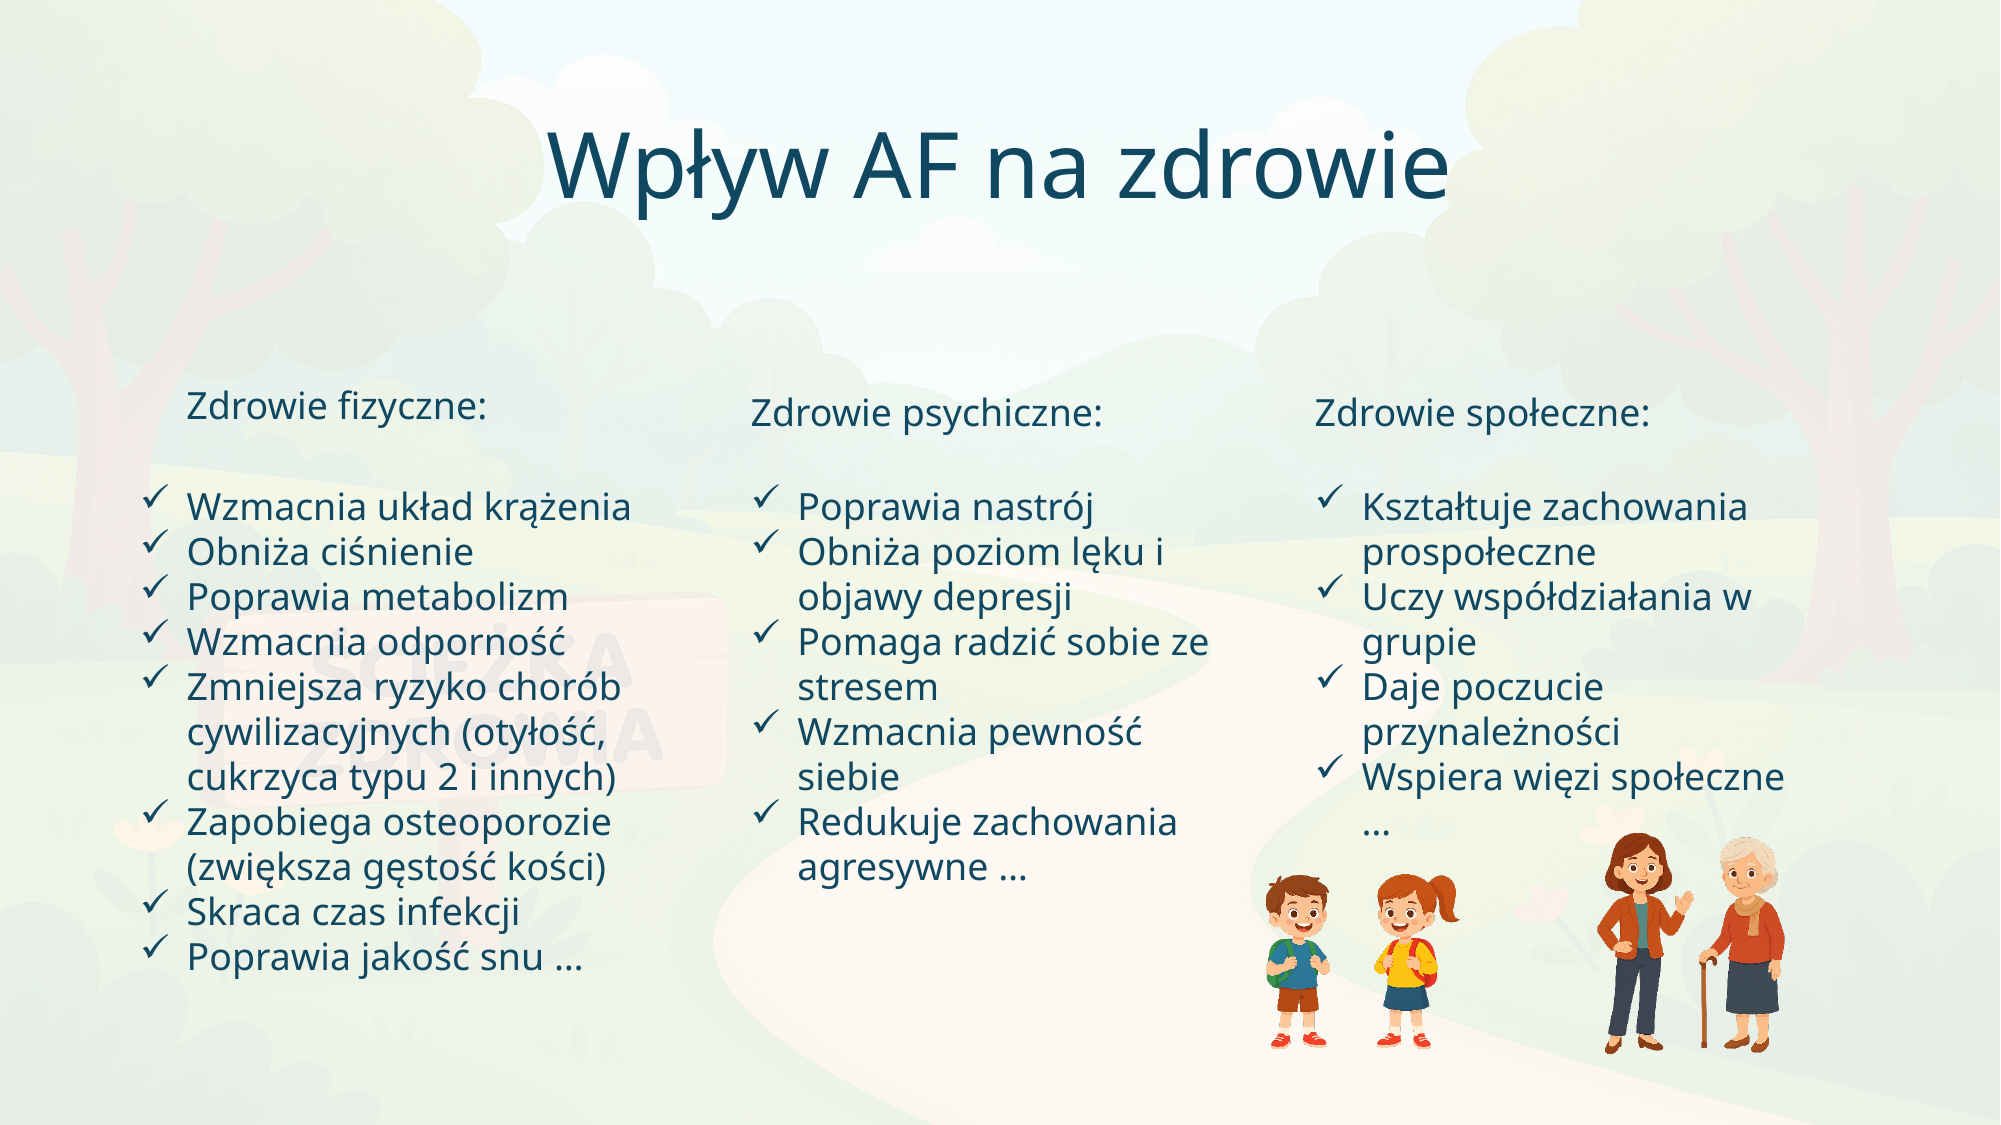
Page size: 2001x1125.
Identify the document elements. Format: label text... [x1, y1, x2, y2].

title Wpływ AF na zdrowie [137, 59, 1863, 278]
picture [1197, 819, 1876, 1066]
text_box Poprawia nastrój Obniża poziom lęku i objawy depresji Pomaga radzić sobie ze stresem Wzmacnia pewność siebie Redukuje zachowania agresywne … [735, 475, 1265, 895]
text_box Zdrowie fizyczne: [171, 374, 700, 435]
text_box Zdrowie psychiczne: [735, 381, 1265, 442]
text_box Wzmacnia układ krążenia Obniża ciśnienie Poprawia metabolizm Wzmacnia odporność Zmniejsza ryzyko chorób cywilizacyjnych (otyłość, cukrzyca typu 2 i innych) Zapobiega osteoporozie (zwiększa gęstość kości) Skraca czas infekcji Poprawia jakość snu … [124, 475, 654, 1075]
text_box Zdrowie społeczne: [1299, 381, 1829, 442]
text_box Kształtuje zachowania prospołeczne Uczy współdziałania w grupie Daje poczucie przynależności Wspiera więzi społeczne … [1299, 475, 1829, 858]
